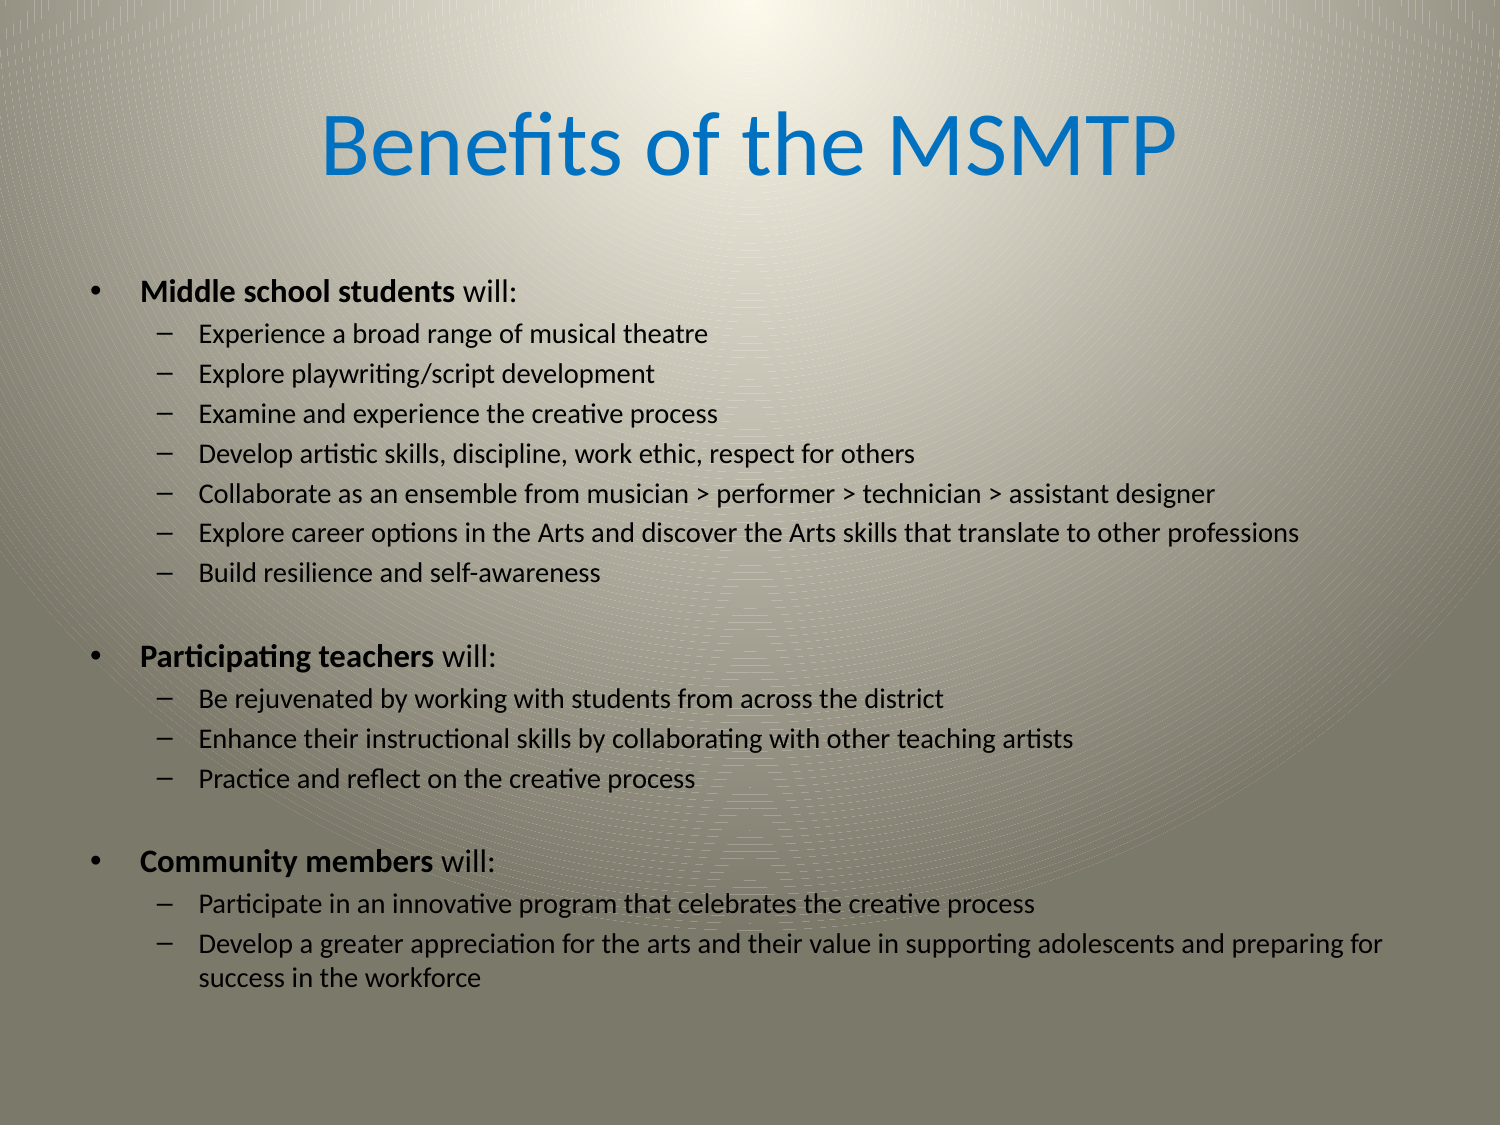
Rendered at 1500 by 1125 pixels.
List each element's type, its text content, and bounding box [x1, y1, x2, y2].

list Middle school students will: Experience a broad range of musical theatre Explore playwriting/script development Examine and experience the creative process Develop artistic skills, discipline, work ethic, respect for others Collaborate as an ensemble from musician > performer > technician > assistant designer Explore career options in the Arts and discover the Arts skills that translate to other professions Build resilience and self-awareness Participating teachers will: Be rejuvenated by working with students from across the district Enhance their instructional skills by collaborating with other teaching artists Practice and reflect on the creative process Community members will: Participate in an innovative program that celebrates the creative process Develop a greater appreciation for the arts and their value in supporting adolescents and preparing for success in the workforce [75, 262, 1425, 1005]
title Benefits of the MSMTP [75, 45, 1425, 233]
